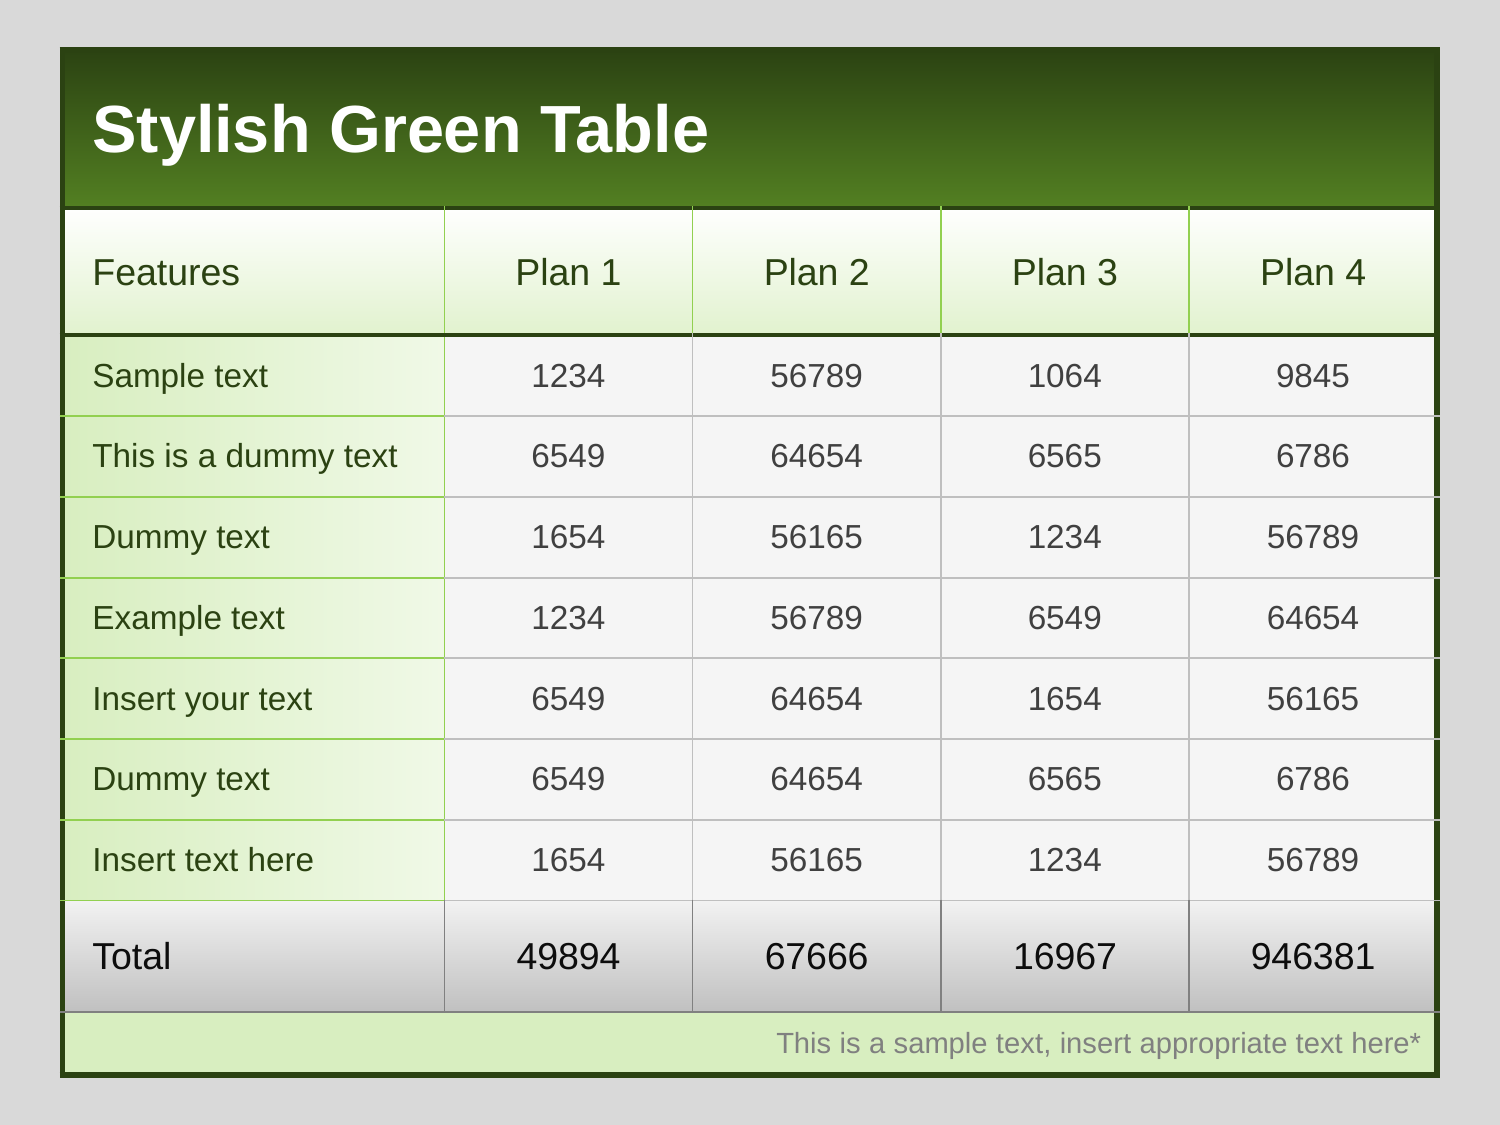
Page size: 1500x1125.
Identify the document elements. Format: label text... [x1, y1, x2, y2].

table_cell 56165 [1190, 659, 1434, 738]
table_cell Insert your text [65, 659, 444, 738]
table_cell 64654 [693, 740, 940, 819]
table_cell Plan 1 [445, 210, 692, 333]
table_cell 67666 [693, 901, 940, 1011]
table_cell Sample text [65, 337, 444, 415]
table_cell 56165 [693, 821, 940, 900]
table_cell 6786 [1190, 740, 1434, 819]
table_cell 56789 [1190, 498, 1434, 577]
table_cell This is a dummy text [65, 417, 444, 496]
table_cell 64654 [693, 417, 940, 496]
table_header Stylish Green Table [65, 53, 1434, 206]
table_cell Total [65, 901, 444, 1011]
table_cell 6549 [445, 659, 692, 738]
table_cell Example text [65, 579, 444, 657]
table_cell 56789 [693, 579, 940, 657]
table_cell 16967 [942, 901, 1188, 1011]
table_cell 1234 [445, 579, 692, 657]
table_cell 6565 [942, 740, 1188, 819]
table_cell Plan 4 [1190, 210, 1434, 333]
table_cell Insert text here [65, 821, 444, 900]
table_cell 1064 [942, 337, 1188, 415]
table_cell 1234 [445, 337, 692, 415]
table_cell 49894 [445, 901, 692, 1011]
table_cell 9845 [1190, 337, 1434, 415]
table_cell 946381 [1190, 901, 1434, 1011]
table_cell 64654 [693, 659, 940, 738]
table_cell 1234 [942, 498, 1188, 577]
table_cell 1234 [942, 821, 1188, 900]
table_cell 6786 [1190, 417, 1434, 496]
table_cell 6549 [942, 579, 1188, 657]
table_cell 1654 [942, 659, 1188, 738]
table_cell Plan 3 [942, 210, 1188, 333]
table_cell Plan 2 [693, 210, 940, 333]
table_cell 1654 [445, 498, 692, 577]
table_cell This is a sample text, insert appropriate text here* [65, 1013, 1434, 1072]
table_cell 6549 [445, 417, 692, 496]
table_cell Dummy text [65, 740, 444, 819]
table_cell 6565 [942, 417, 1188, 496]
table_cell 56789 [693, 337, 940, 415]
table_cell Dummy text [65, 498, 444, 577]
table_cell 64654 [1190, 579, 1434, 657]
table_cell Features [65, 210, 444, 333]
table_cell 1654 [445, 821, 692, 900]
table_cell 56165 [693, 498, 940, 577]
table_cell 6549 [445, 740, 692, 819]
table_cell 56789 [1190, 821, 1434, 900]
